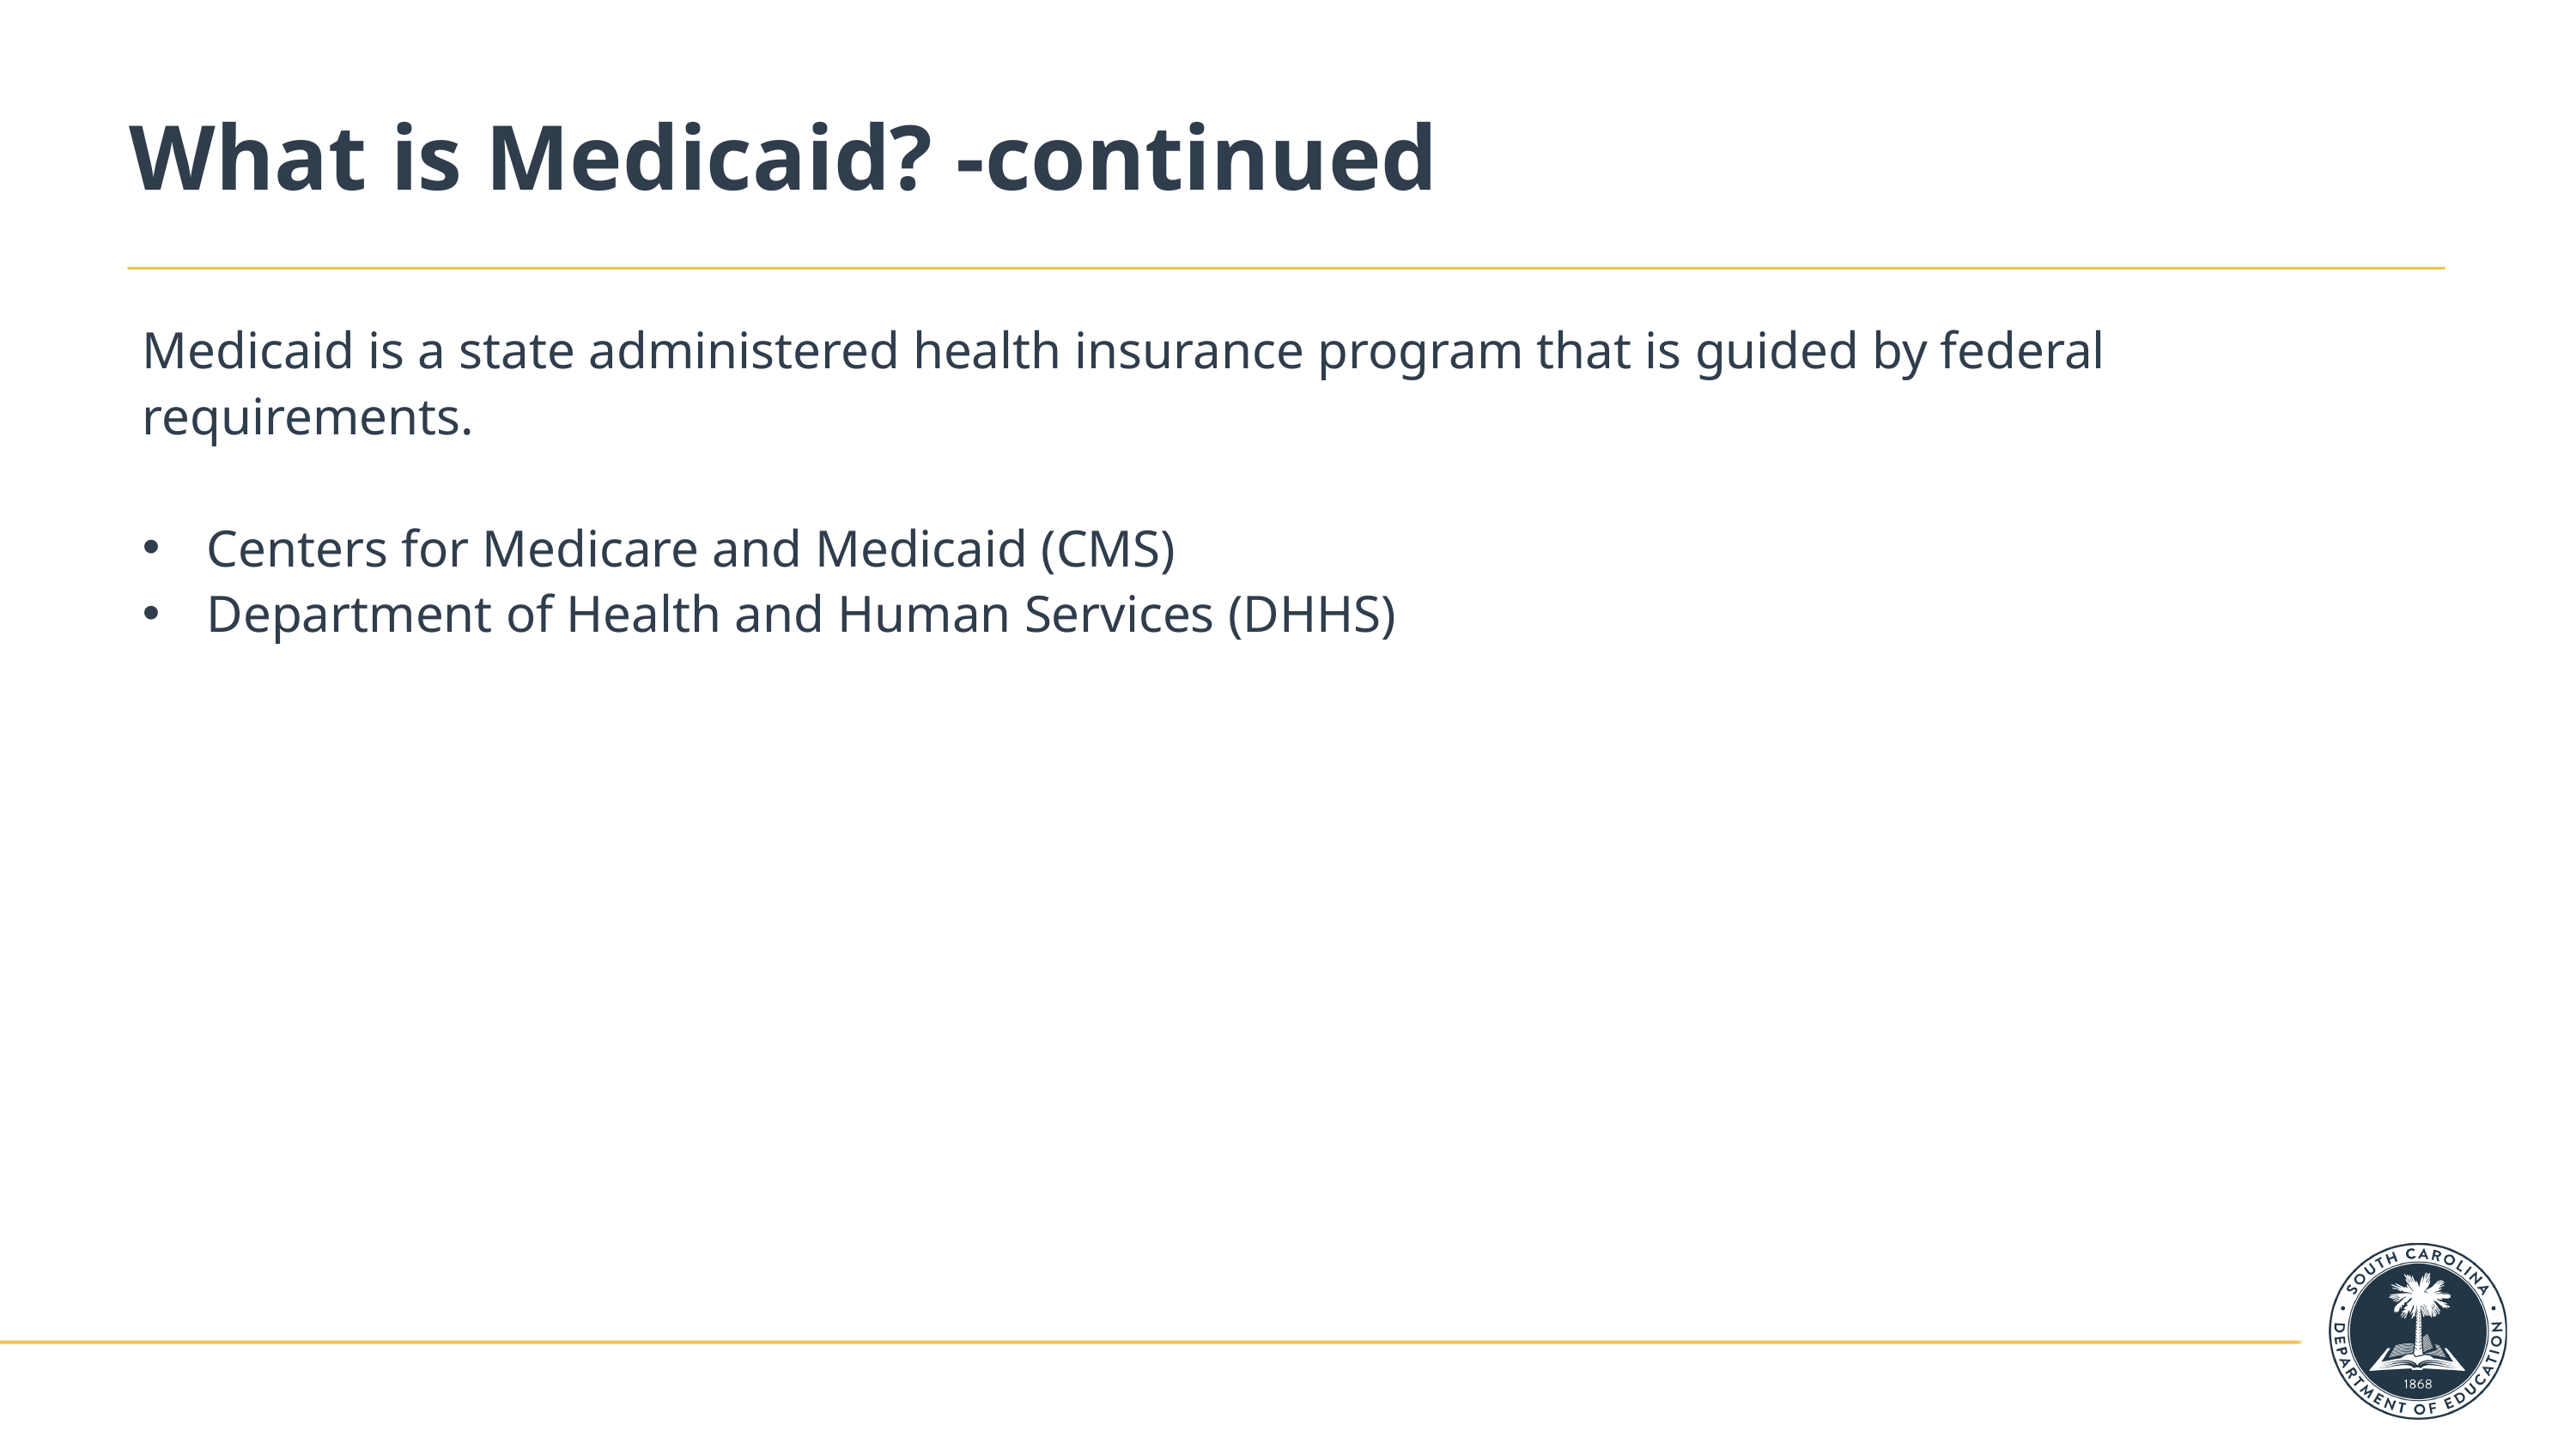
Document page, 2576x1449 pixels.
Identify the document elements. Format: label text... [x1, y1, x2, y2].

picture [2329, 1243, 2507, 1420]
title What is Medicaid? -continued [129, 33, 2447, 276]
list Medicaid is a state administered health insurance program that is guided by federal requirements. Centers for Medicare and Medicaid (CMS) Department of Health and Human Services (DHHS) [129, 306, 2447, 1149]
